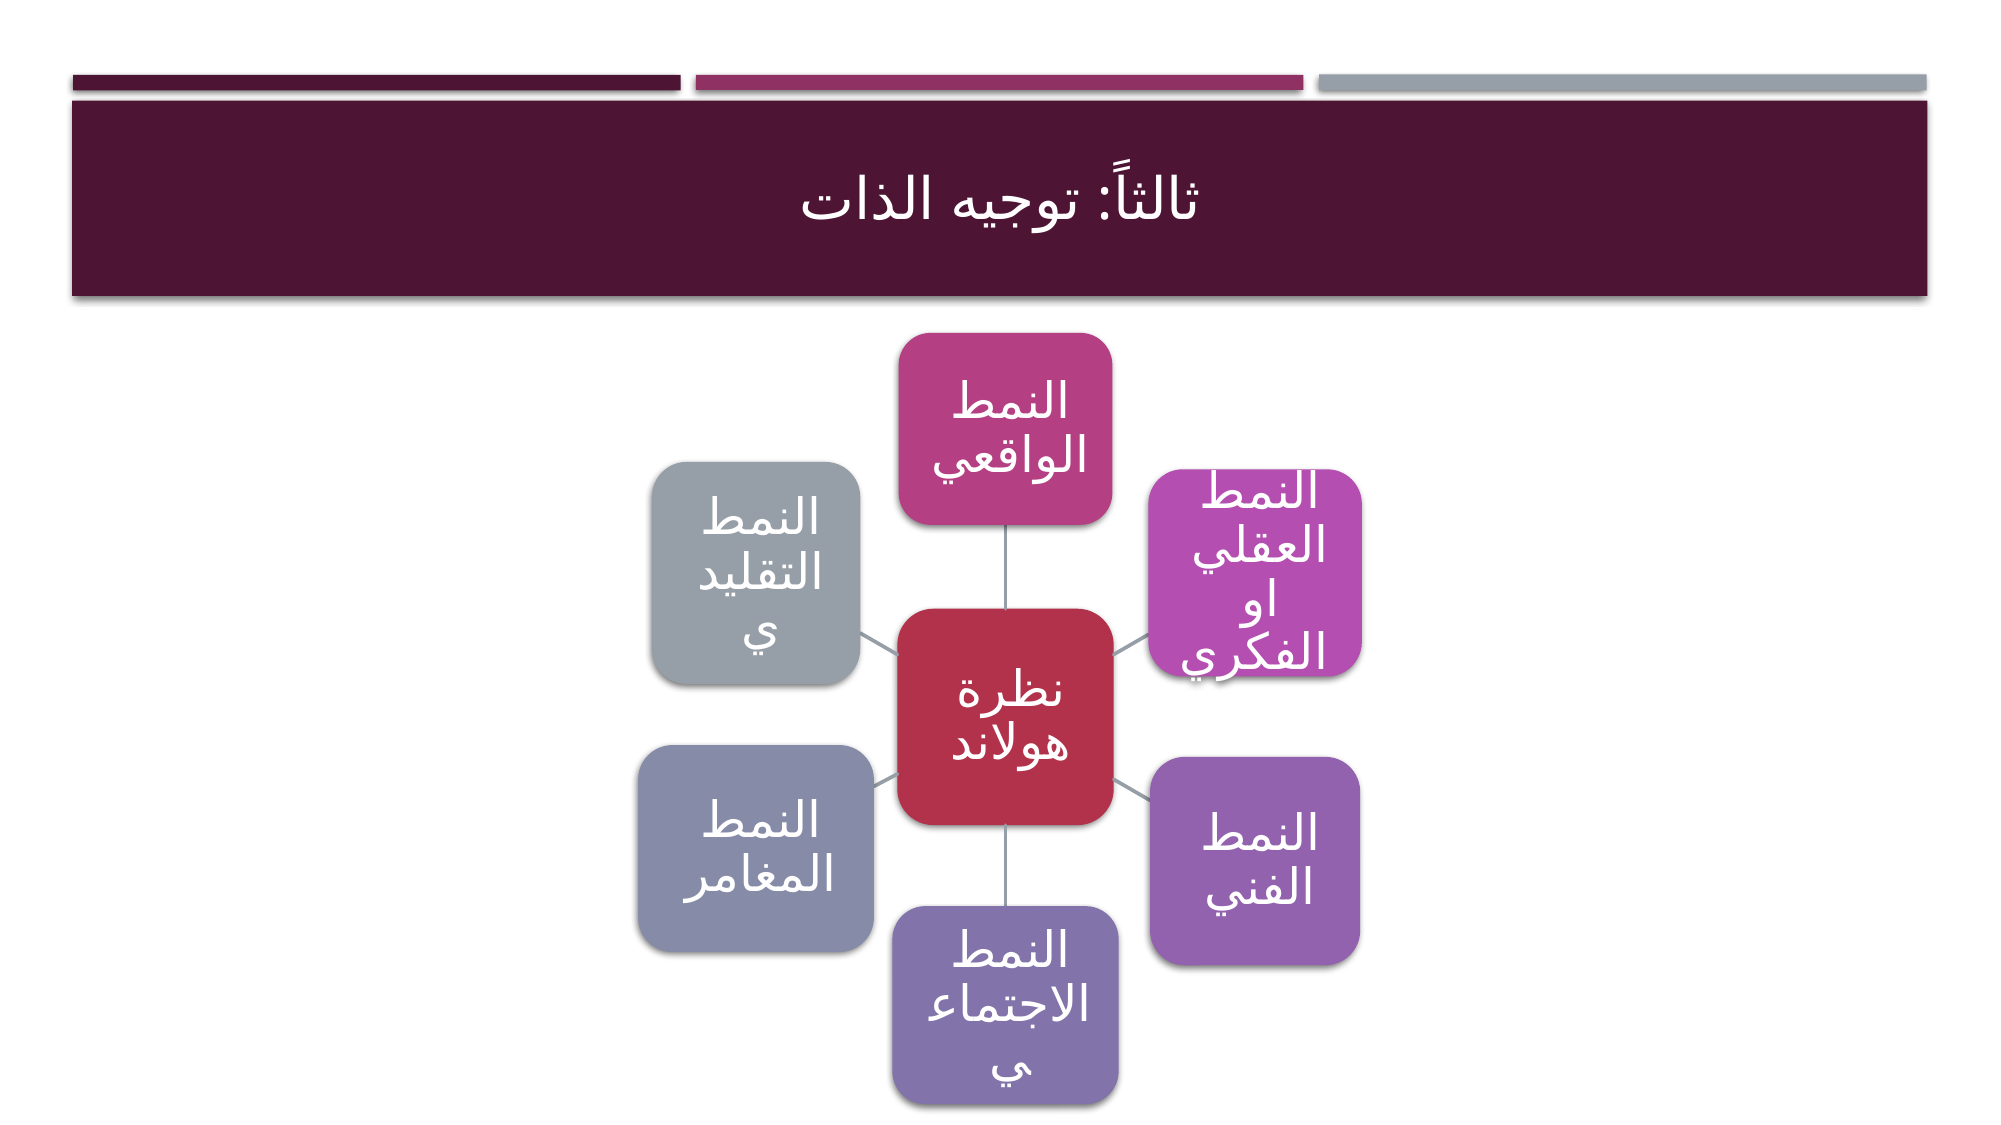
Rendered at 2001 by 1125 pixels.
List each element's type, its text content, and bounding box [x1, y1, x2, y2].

title ثالثاً: توجيه الذات [95, 115, 1905, 240]
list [94, 357, 1906, 1080]
